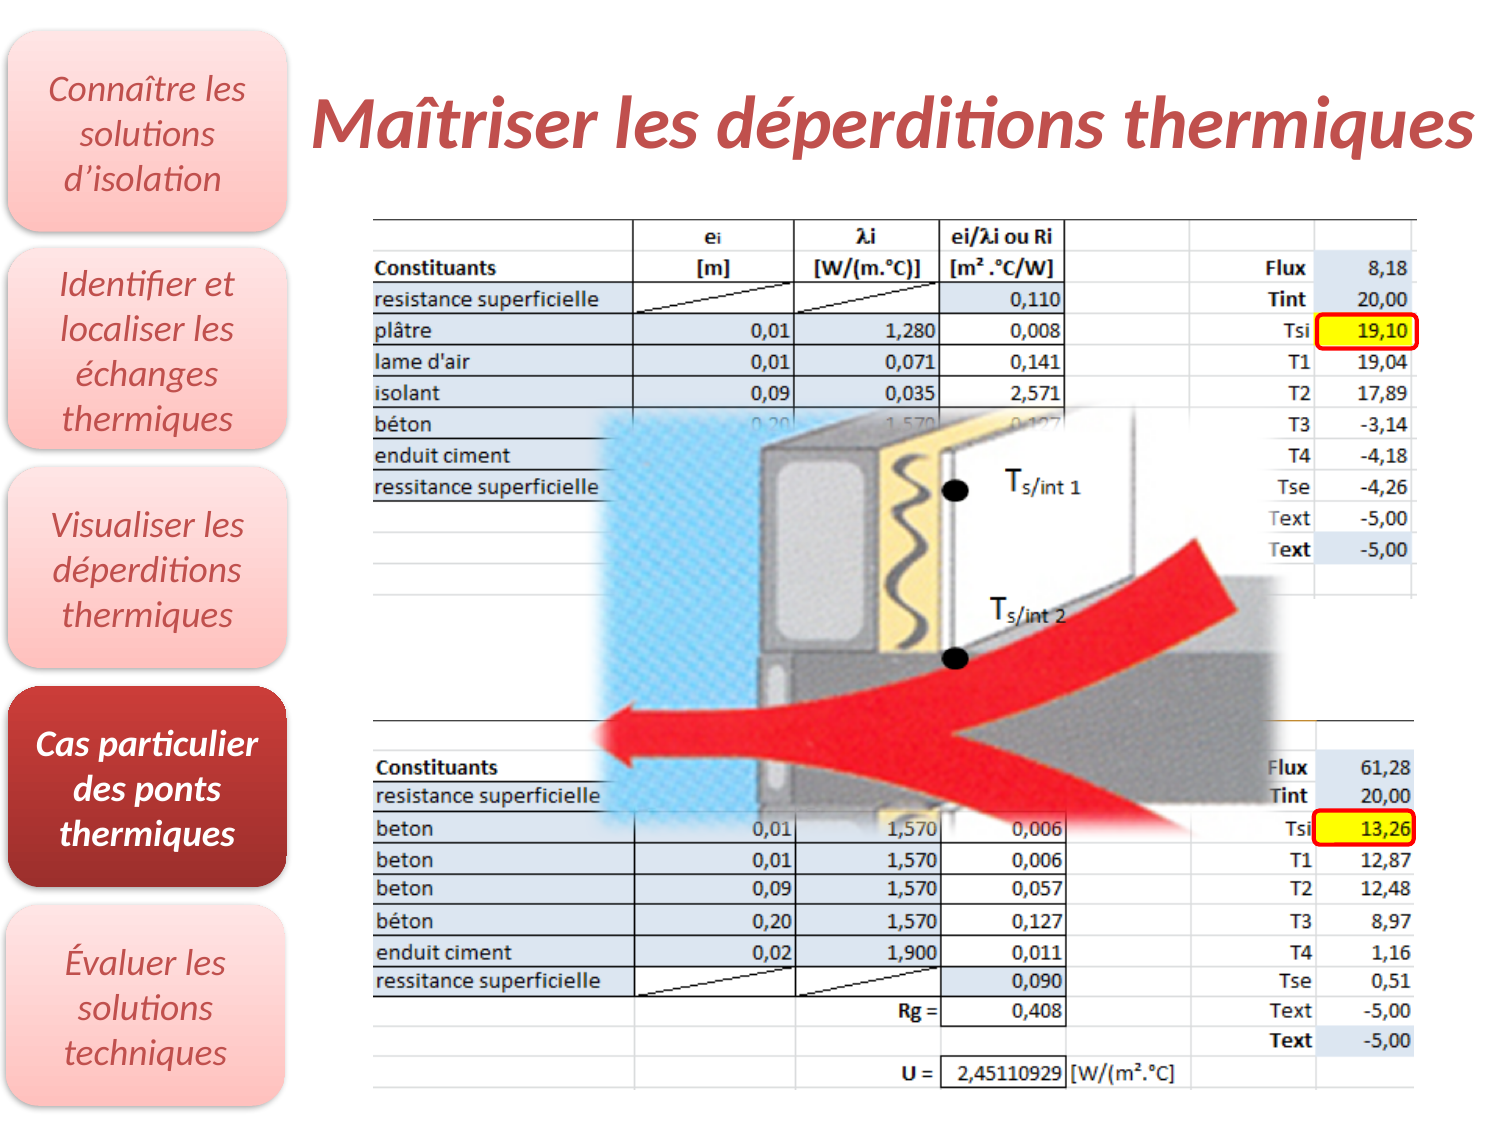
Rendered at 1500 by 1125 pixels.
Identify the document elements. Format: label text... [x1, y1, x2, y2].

text_box Cas particulier des ponts thermiques [7, 686, 287, 888]
text_box Maîtriser les déperditions thermiques [286, 66, 1500, 172]
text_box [372, 720, 1414, 1090]
picture [584, 396, 1293, 841]
text_box Évaluer les solutions techniques [4, 904, 286, 1107]
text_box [372, 218, 1418, 599]
text_box Identifier et localiser les échanges thermiques [6, 247, 288, 450]
text_box Connaître les solutions d’isolation [6, 30, 288, 233]
text_box Visualiser les déperditions thermiques [6, 466, 288, 669]
